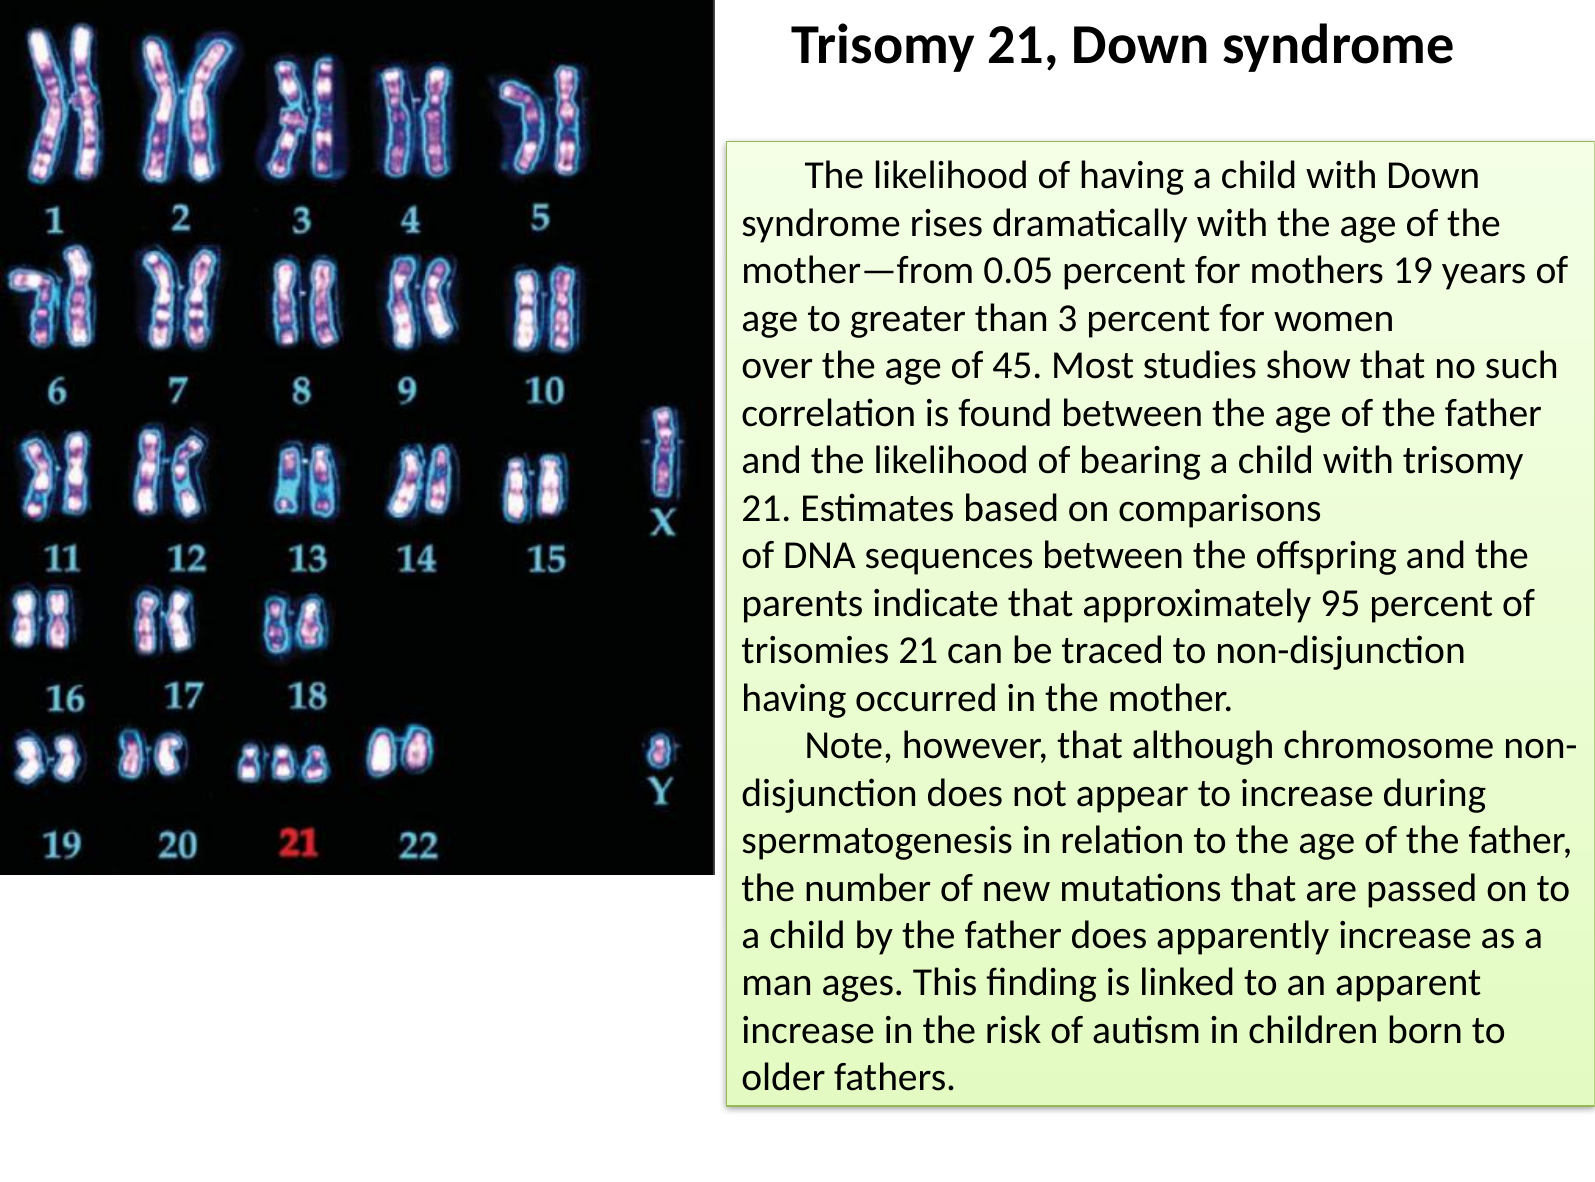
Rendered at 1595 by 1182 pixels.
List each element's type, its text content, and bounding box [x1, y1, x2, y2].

text_box Trisomy 21, Down syndrome [776, 0, 1483, 83]
text_box The likelihood of having a child with Down syndrome rises dramatically with the age of the mother—from 0.05 percent for mothers 19 years of age to greater than 3 percent for women over the age of 45. Most studies show that no such correlation is found between the age of the father and the likelihood of bearing a child with trisomy 21. Estimates based on comparisons of DNA sequences between the offspring and the parents indicate that approximately 95 percent of trisomies 21 can be traced to non-disjunction having occurred in the mother. Note, however, that although chromosome non-disjunction does not appear to increase during spermatogenesis in relation to the age of the father, the number of new mutations that are passed on to a child by the father does apparently increase as a man ages. This finding is linked to an apparent increase in the risk of autism in children born to older fathers. [726, 141, 1595, 1107]
picture [0, 0, 715, 875]
